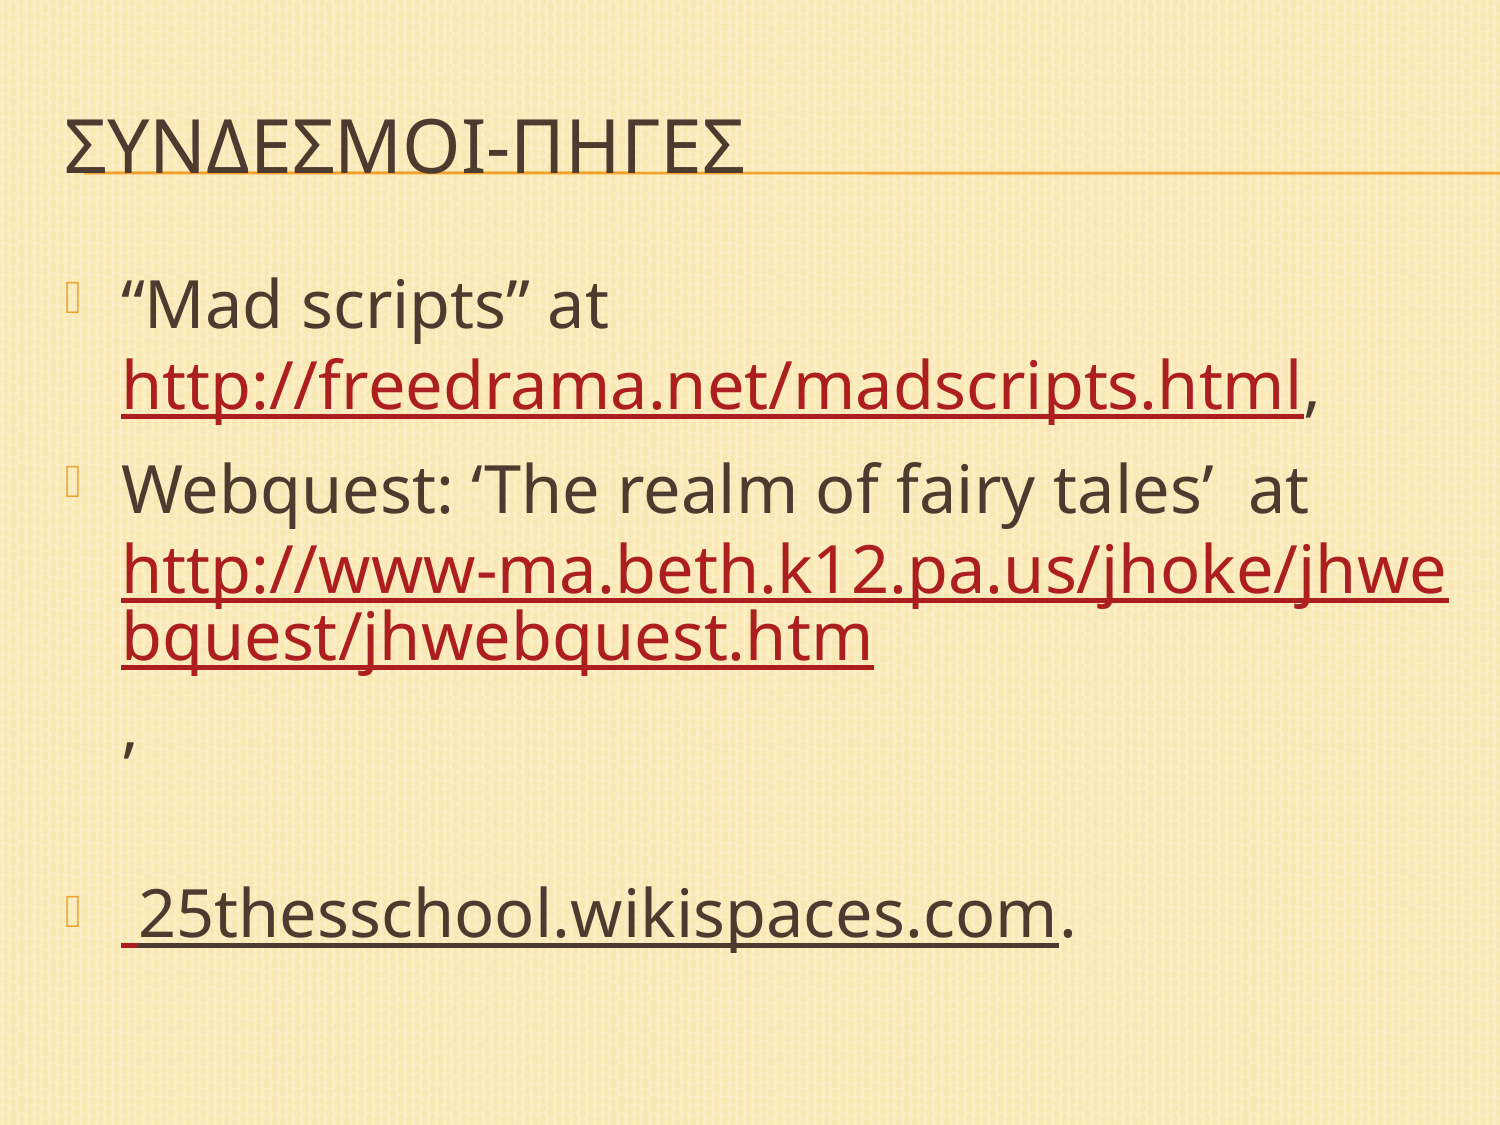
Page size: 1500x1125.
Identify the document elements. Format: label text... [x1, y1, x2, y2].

list “Mad scripts” at http://freedrama.net/madscripts.html, Webquest: ‘The realm of fairy tales’ at http://www-ma.beth.k12.pa.us/jhoke/jhwebquest/jhwebquest.htm, 25thesschool.wikispaces.com. [50, 254, 1475, 998]
title Συνδεσμοι-πηγεσ [50, 75, 1475, 213]
